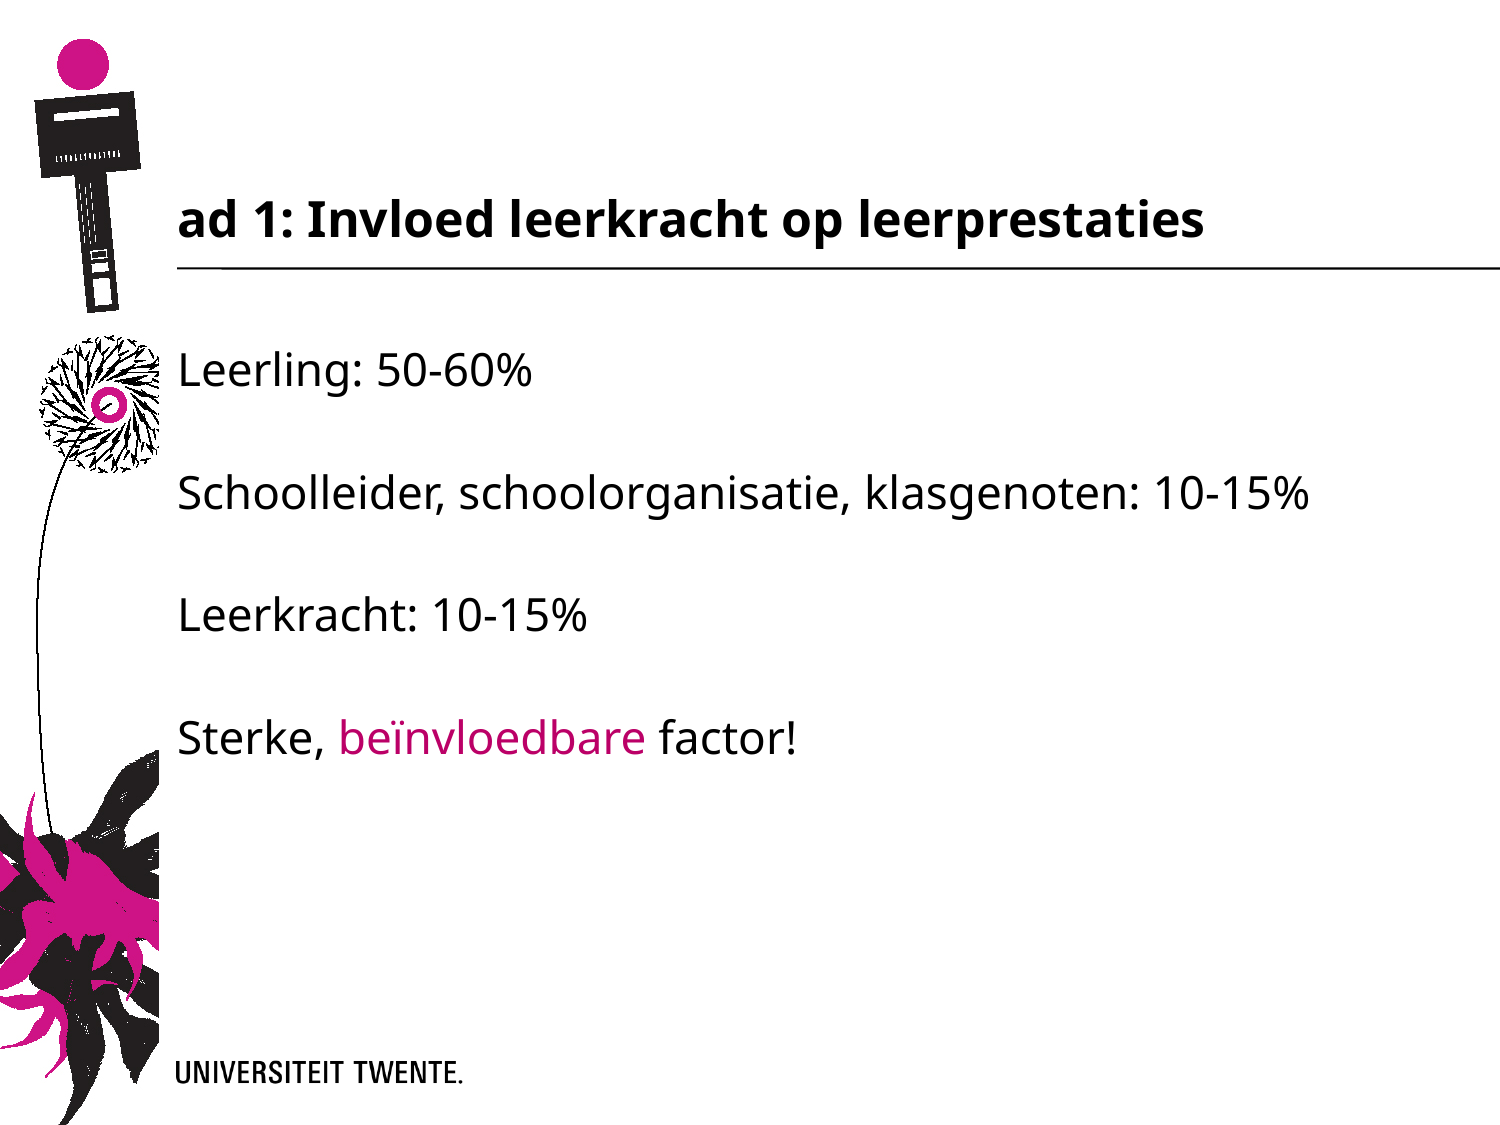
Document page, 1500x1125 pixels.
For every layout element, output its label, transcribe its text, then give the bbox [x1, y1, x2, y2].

picture [0, 0, 482, 1125]
list Leerling: 50-60% Schoolleider, schoolorganisatie, klasgenoten: 10-15% Leerkracht: 10-15% Sterke, beïnvloedbare factor! [177, 336, 1458, 1024]
title ad 1: Invloed leerkracht op leerprestaties [177, 59, 1458, 248]
